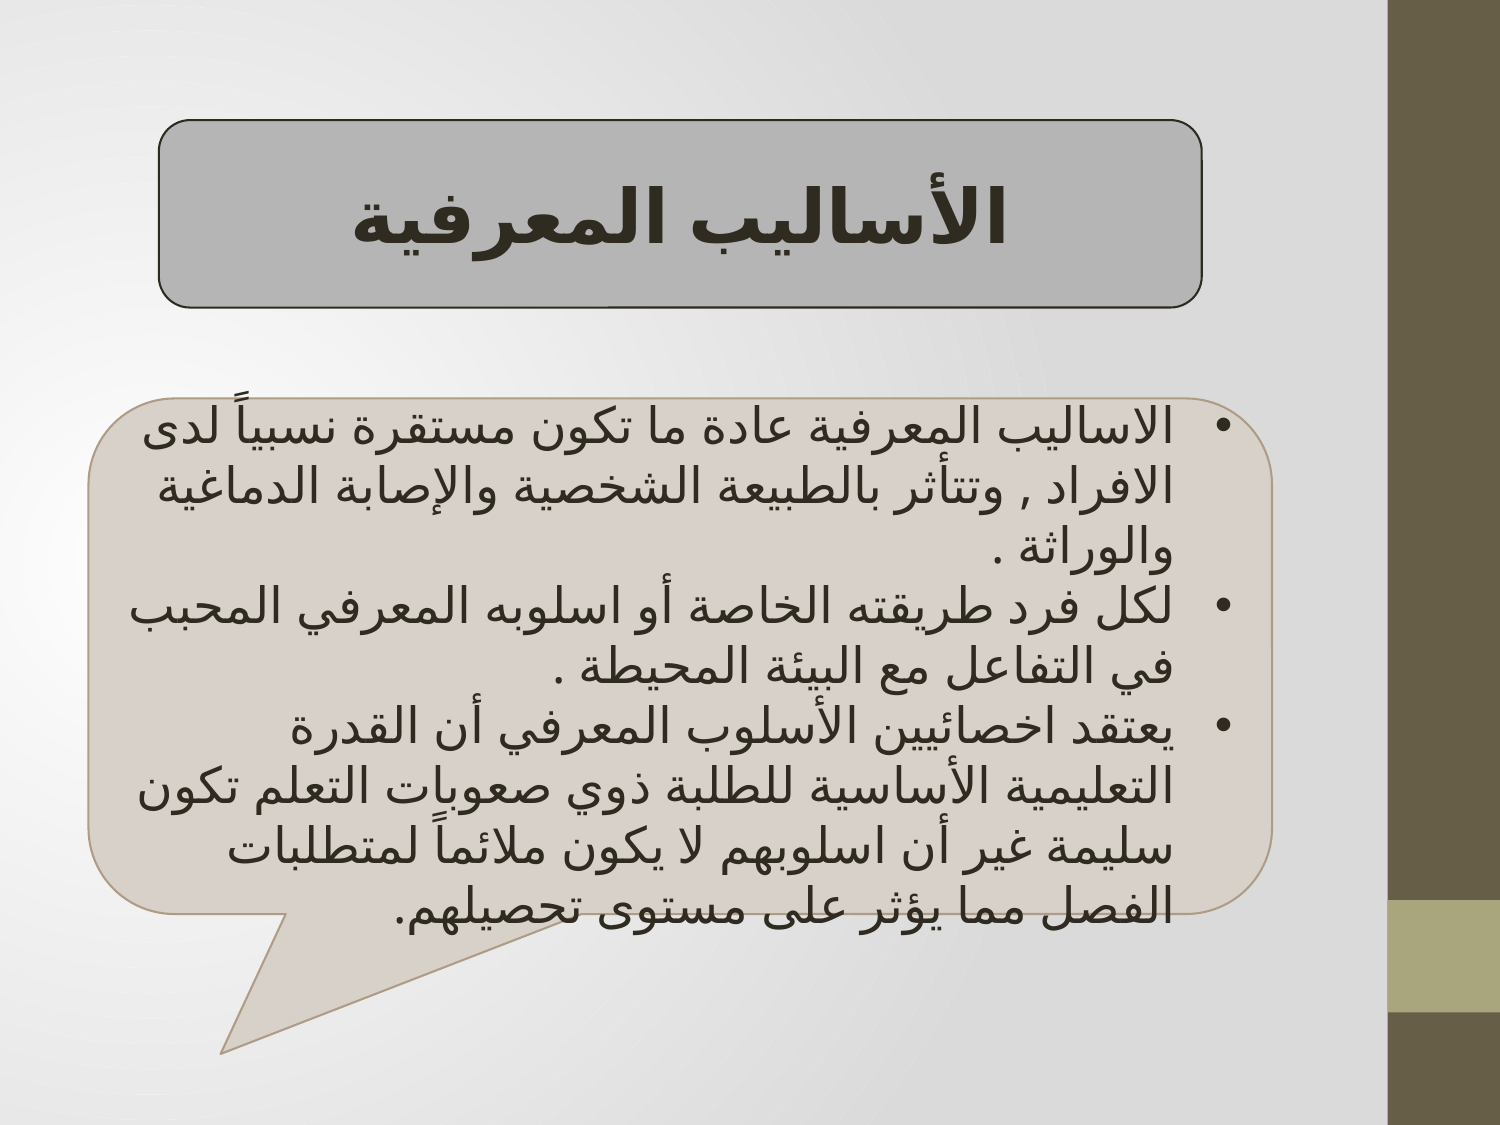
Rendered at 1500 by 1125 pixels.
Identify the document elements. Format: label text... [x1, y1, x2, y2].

text_box الاساليب المعرفية عادة ما تكون مستقرة نسبياً لدى الافراد , وتتأثر بالطبيعة الشخصية والإصابة الدماغية والوراثة . لكل فرد طريقته الخاصة أو اسلوبه المعرفي المحبب في التفاعل مع البيئة المحيطة . يعتقد اخصائيين الأسلوب المعرفي أن القدرة التعليمية الأساسية للطلبة ذوي صعوبات التعلم تكون سليمة غير أن اسلوبهم لا يكون ملائماً لمتطلبات الفصل مما يؤثر على مستوى تحصيلهم. [87, 397, 1274, 1055]
text_box الأساليب المعرفية [157, 119, 1203, 309]
